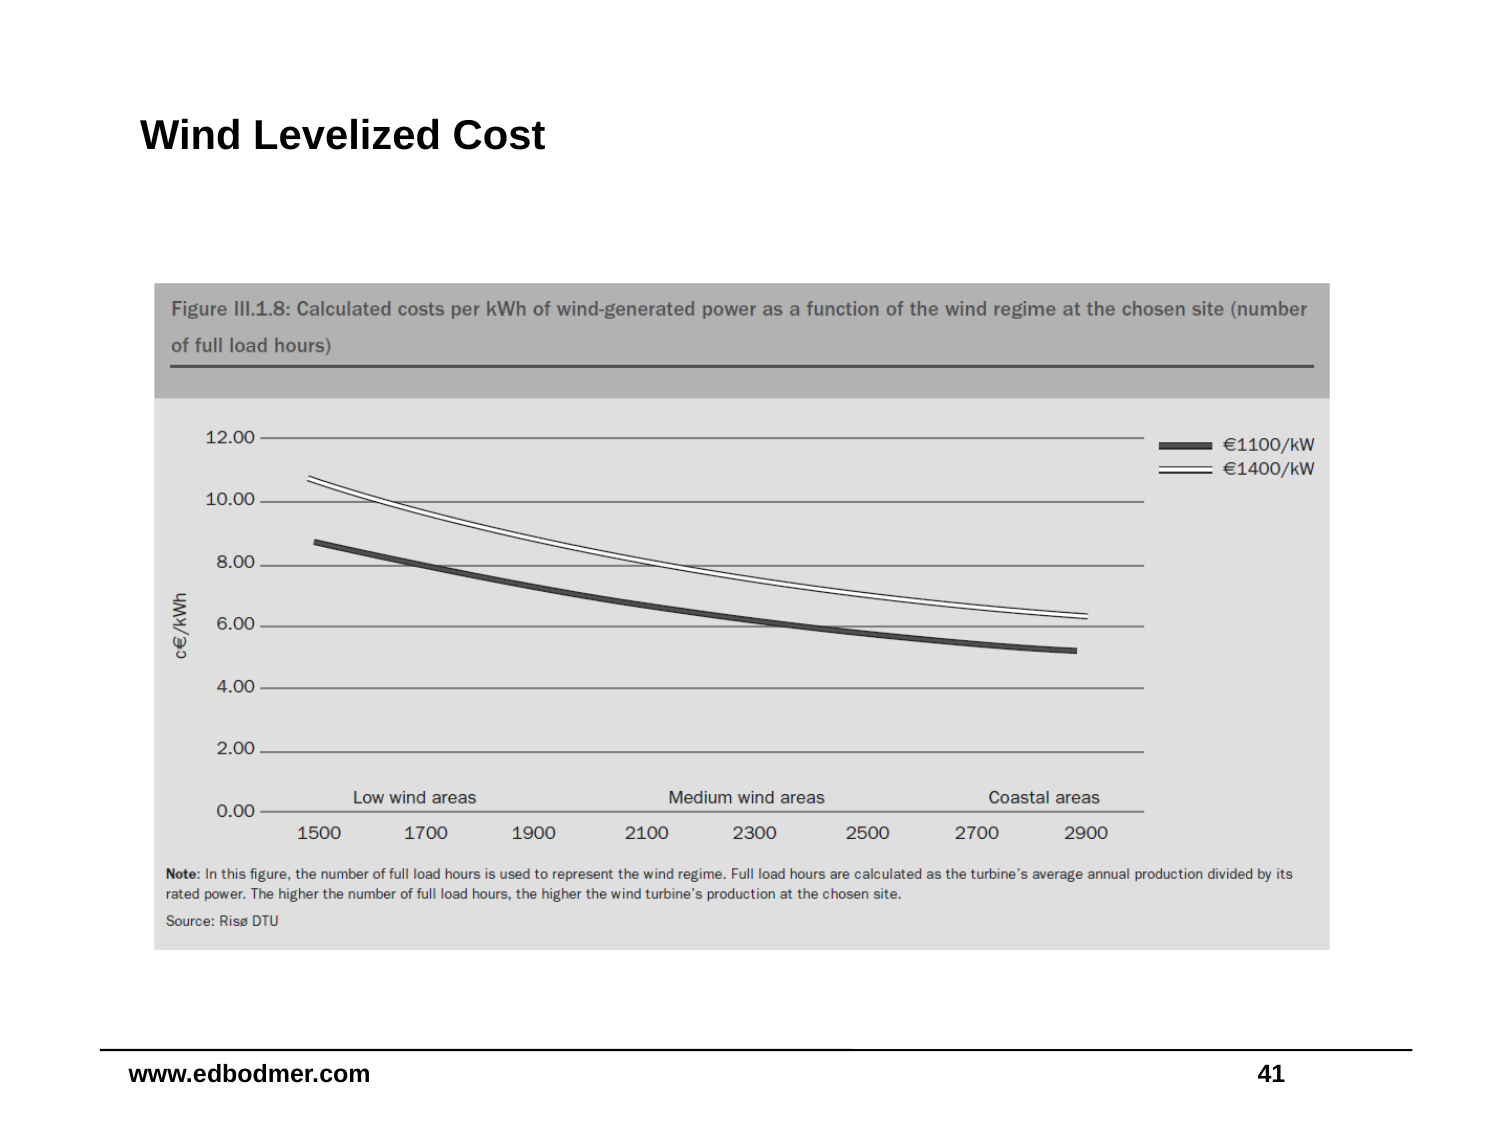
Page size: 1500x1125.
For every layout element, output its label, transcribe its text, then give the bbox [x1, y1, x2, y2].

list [124, 255, 1376, 994]
title Wind Levelized Cost [124, 99, 1288, 226]
